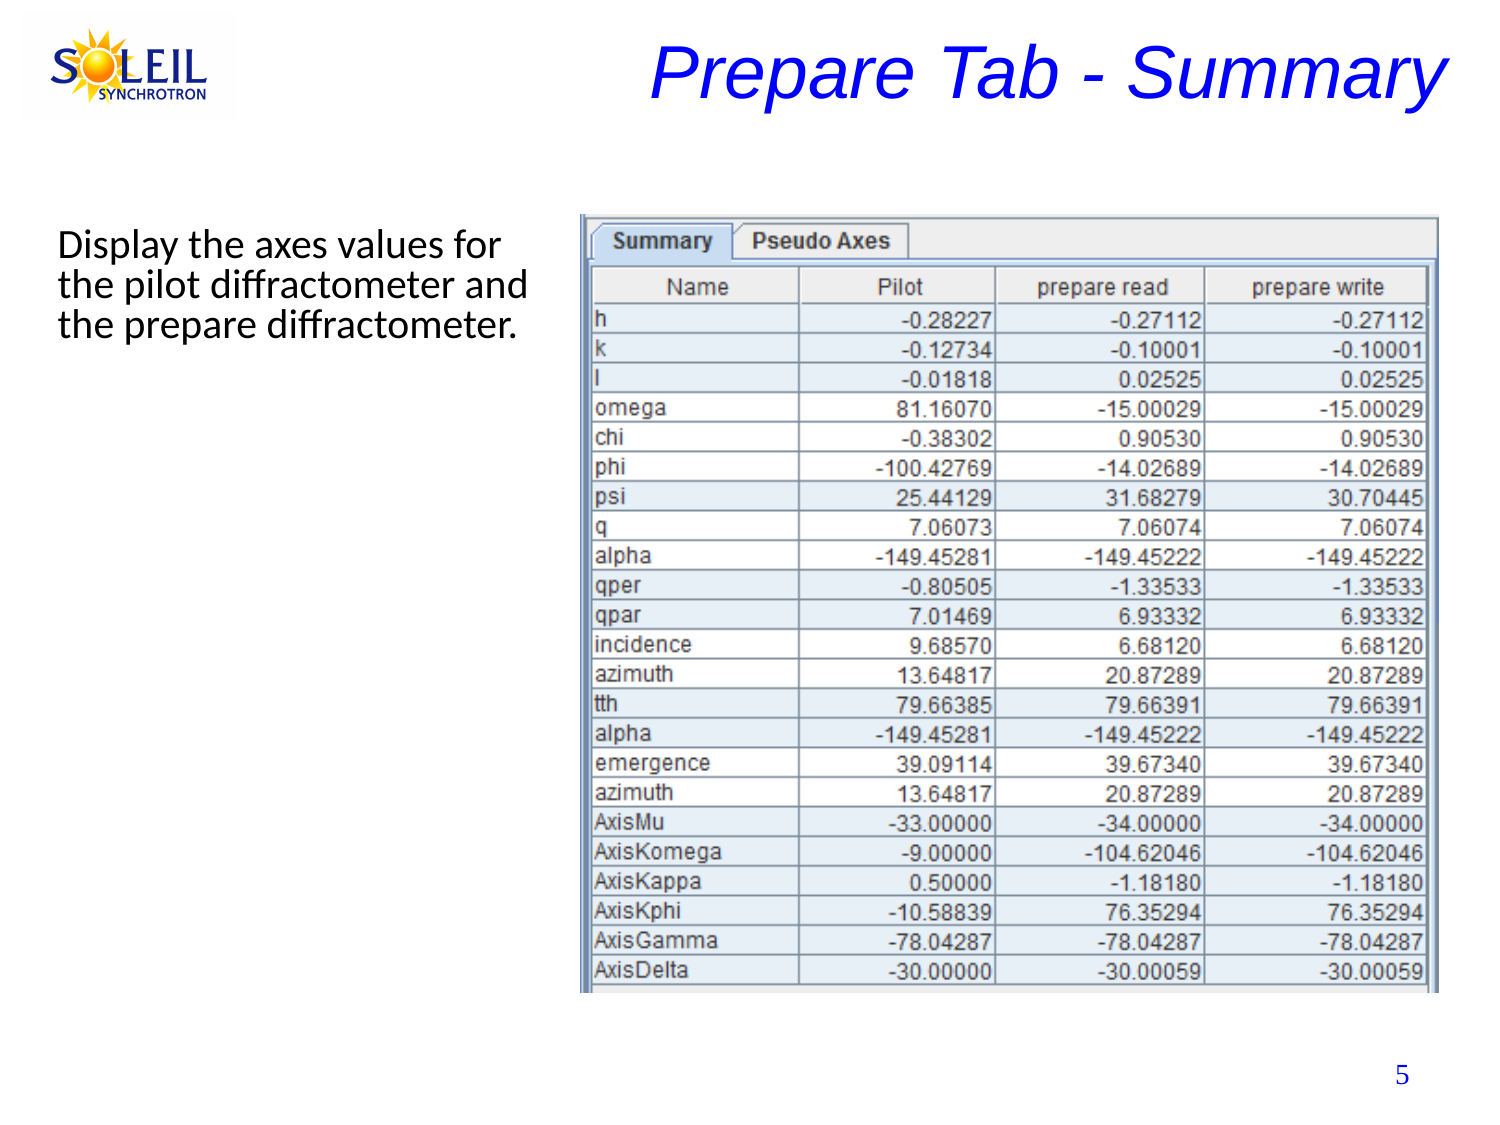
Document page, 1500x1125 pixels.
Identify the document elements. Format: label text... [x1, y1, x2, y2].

title Prepare Tab - Summary [237, 10, 1463, 126]
slide_number 5 [1074, 1042, 1425, 1103]
list Display the axes values for the pilot diffractometer and the prepare diffractometer. [42, 218, 575, 433]
picture [580, 213, 1440, 994]
